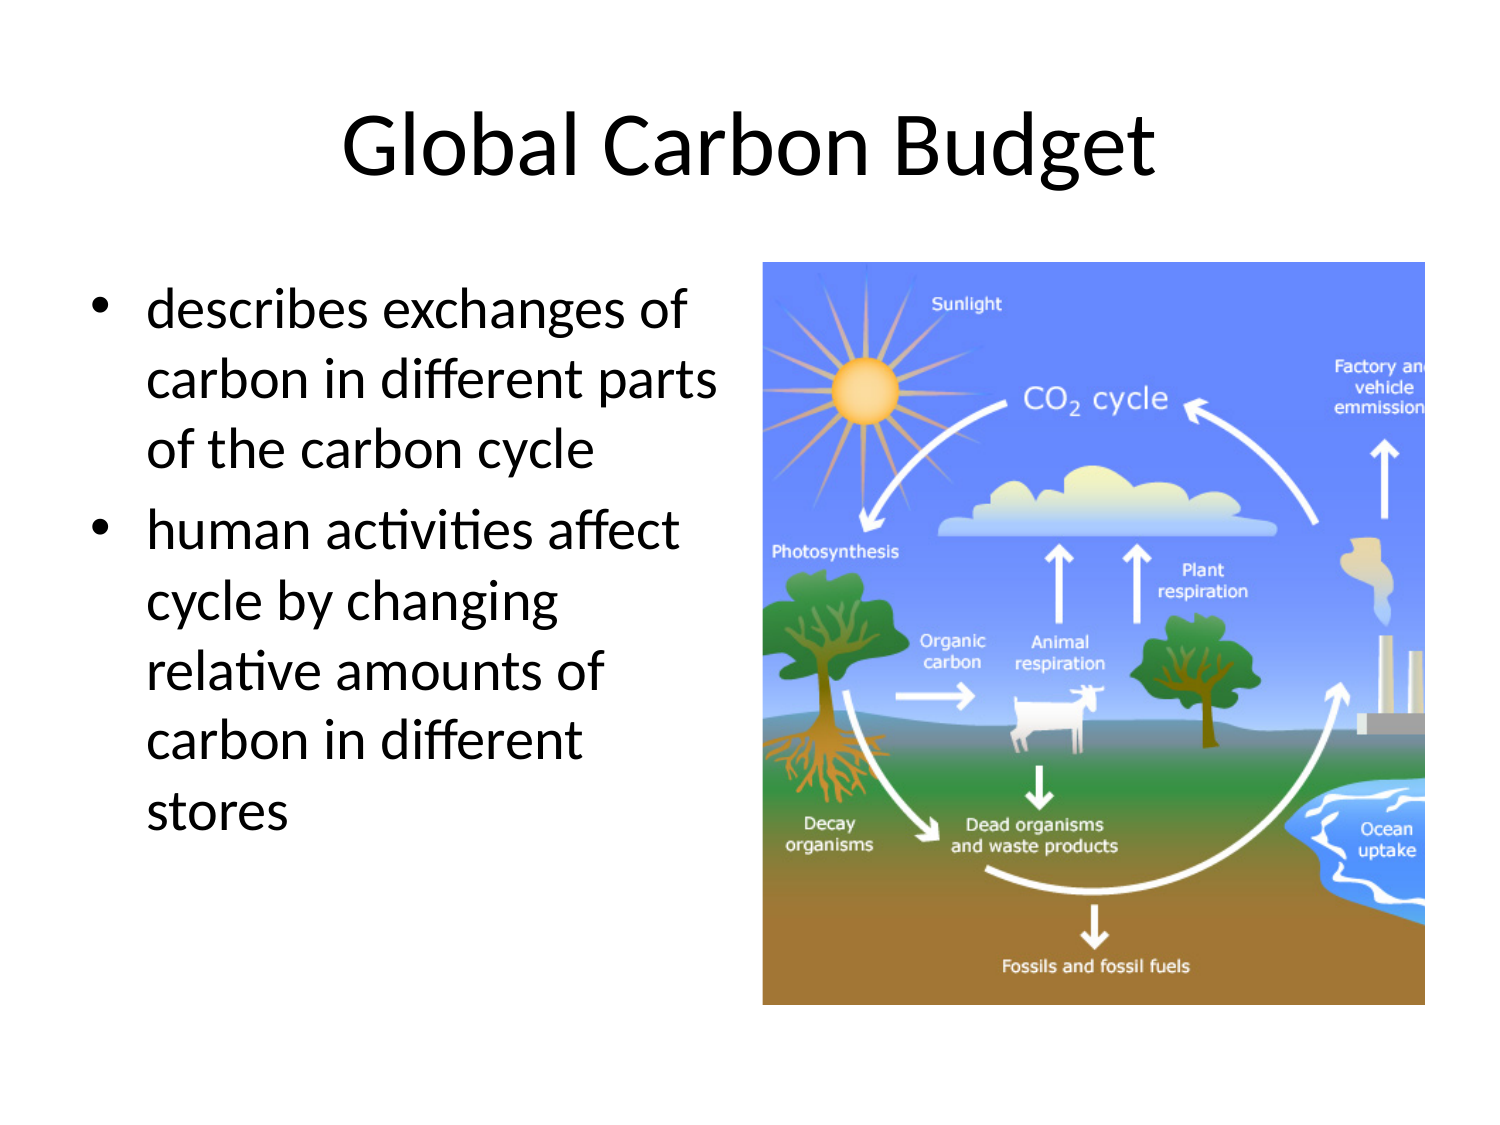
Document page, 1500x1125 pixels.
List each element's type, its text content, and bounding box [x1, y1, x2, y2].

title Global Carbon Budget [75, 45, 1425, 233]
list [762, 262, 1426, 1006]
list describes exchanges of carbon in different parts of the carbon cycle human activities affect cycle by changing relative amounts of carbon in different stores [75, 262, 738, 1005]
